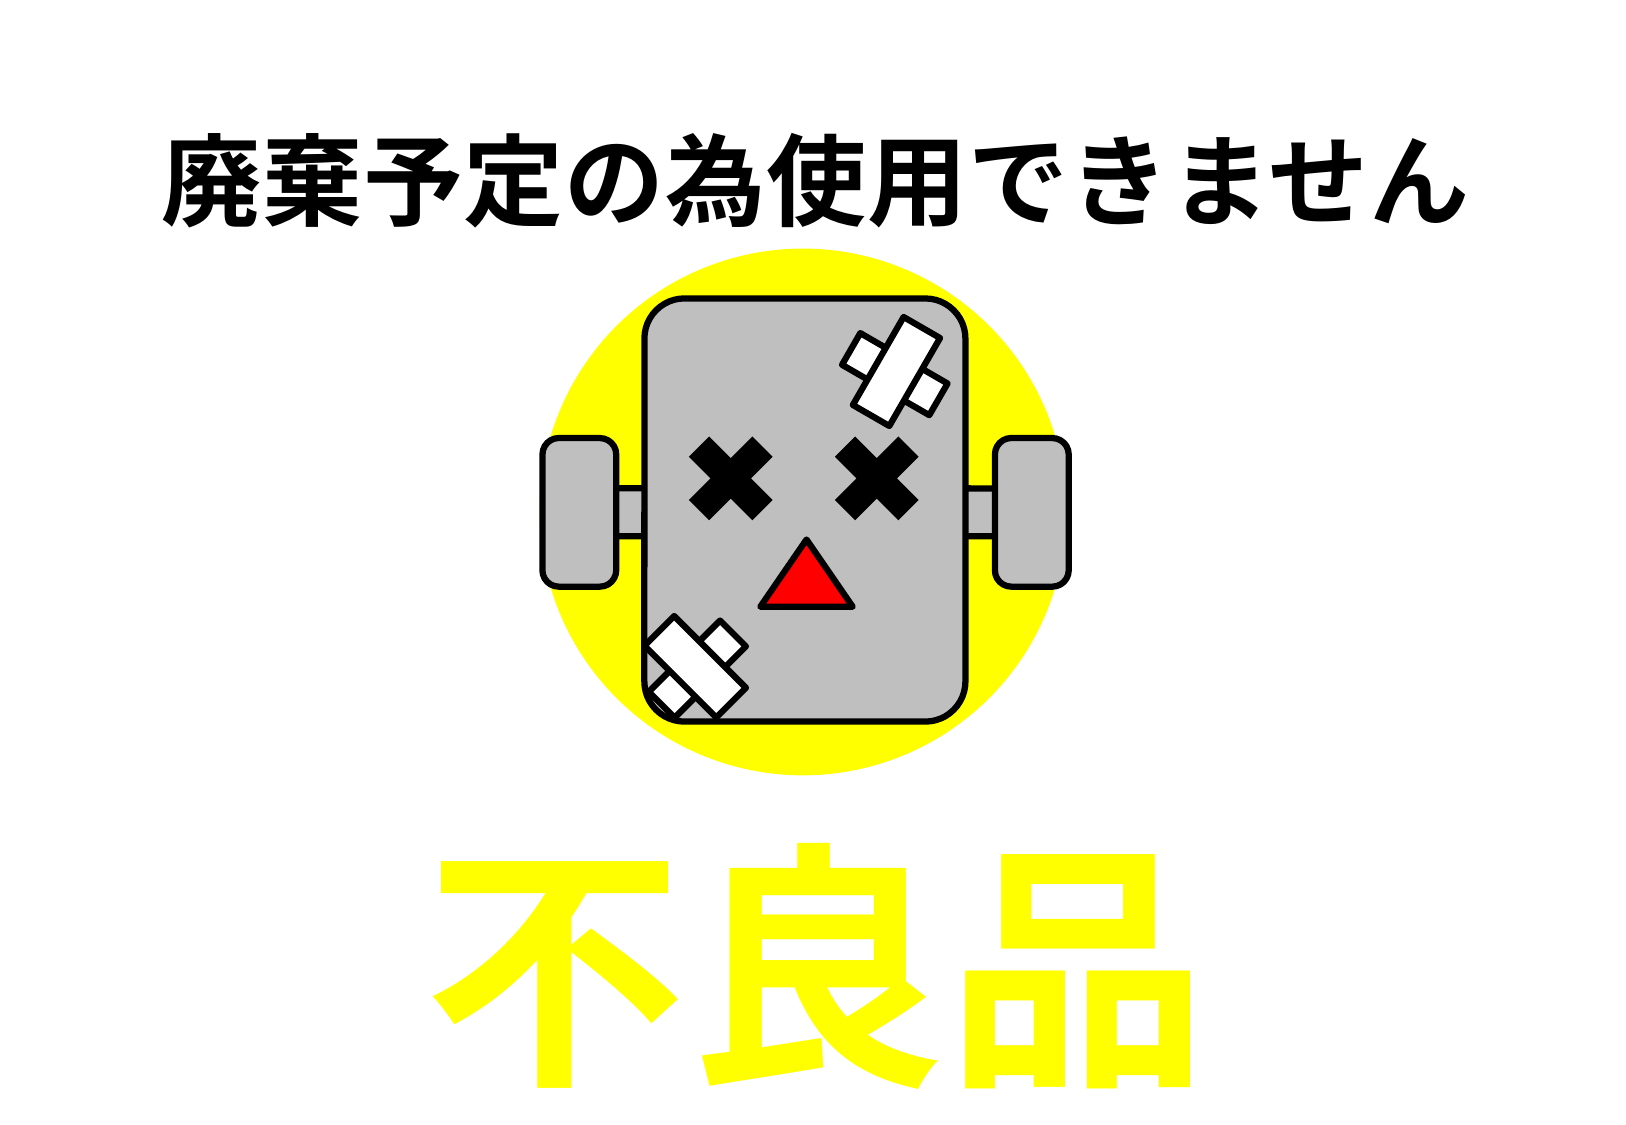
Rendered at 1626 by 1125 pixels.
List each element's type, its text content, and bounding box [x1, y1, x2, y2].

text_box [539, 248, 1069, 776]
text_box 廃棄予定の為使用できません [44, 111, 1588, 246]
text_box 不良品 [37, 797, 1595, 1125]
